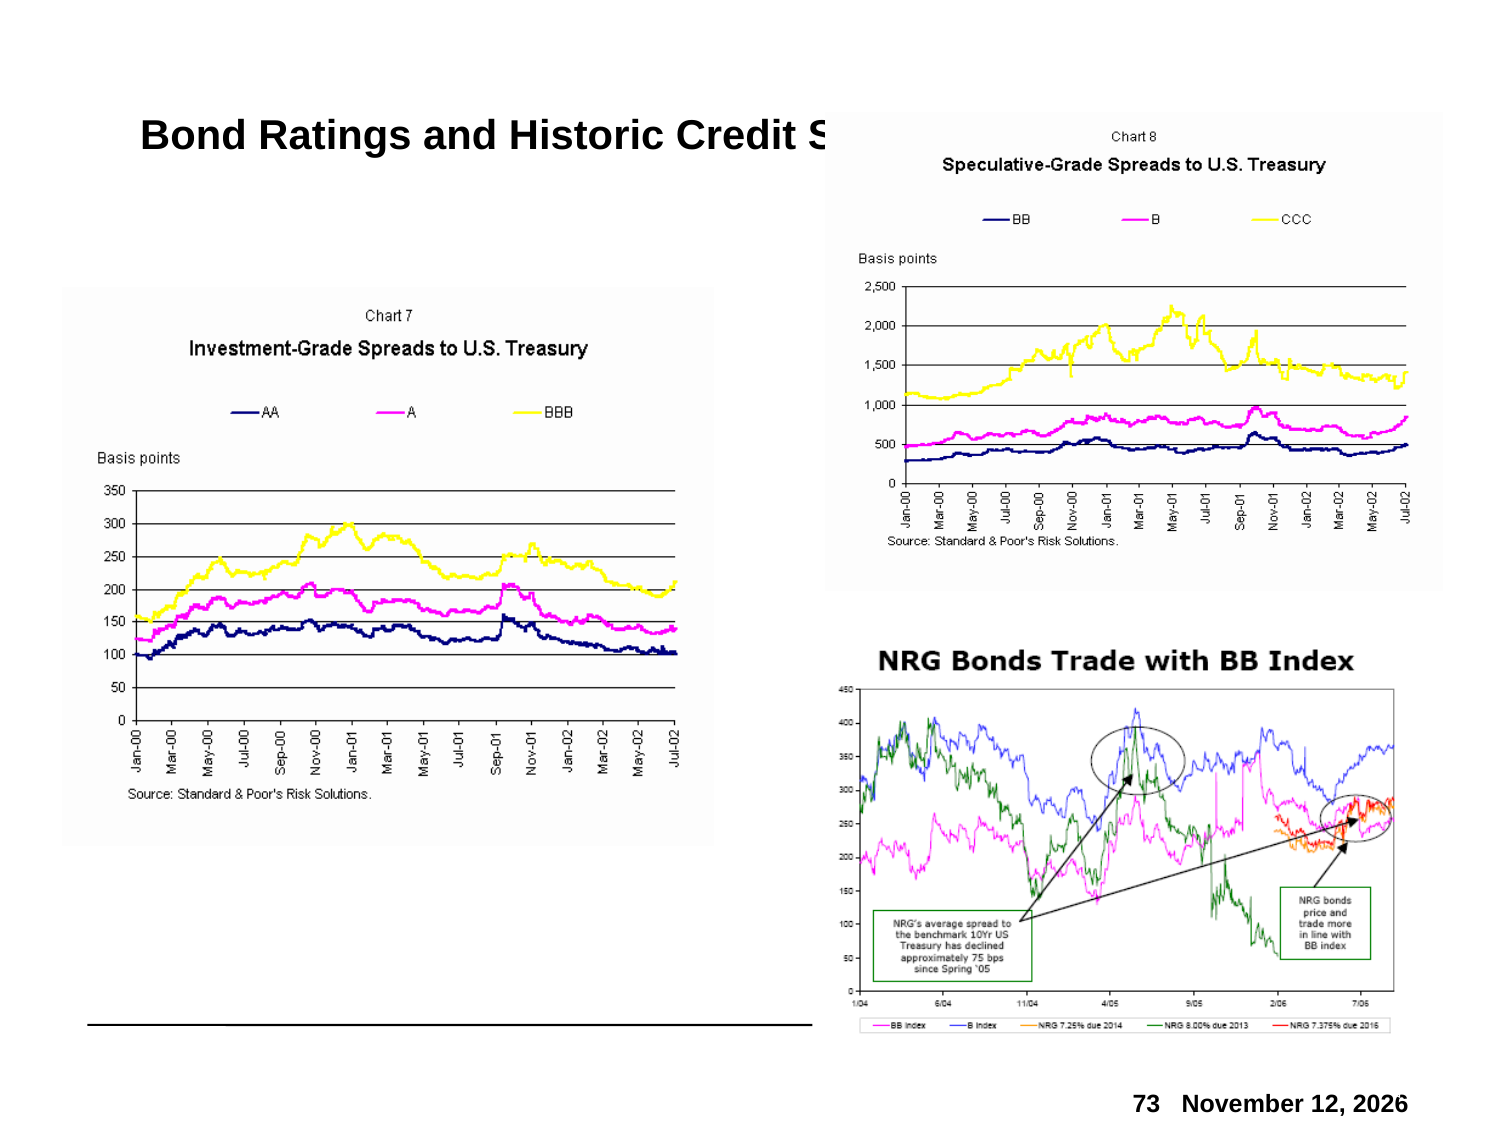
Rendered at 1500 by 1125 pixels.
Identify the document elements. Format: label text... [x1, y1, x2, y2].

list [62, 287, 714, 846]
picture [812, 624, 1430, 1041]
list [824, 112, 1443, 591]
title Bond Ratings and Historic Credit Spreads [124, 99, 1401, 226]
